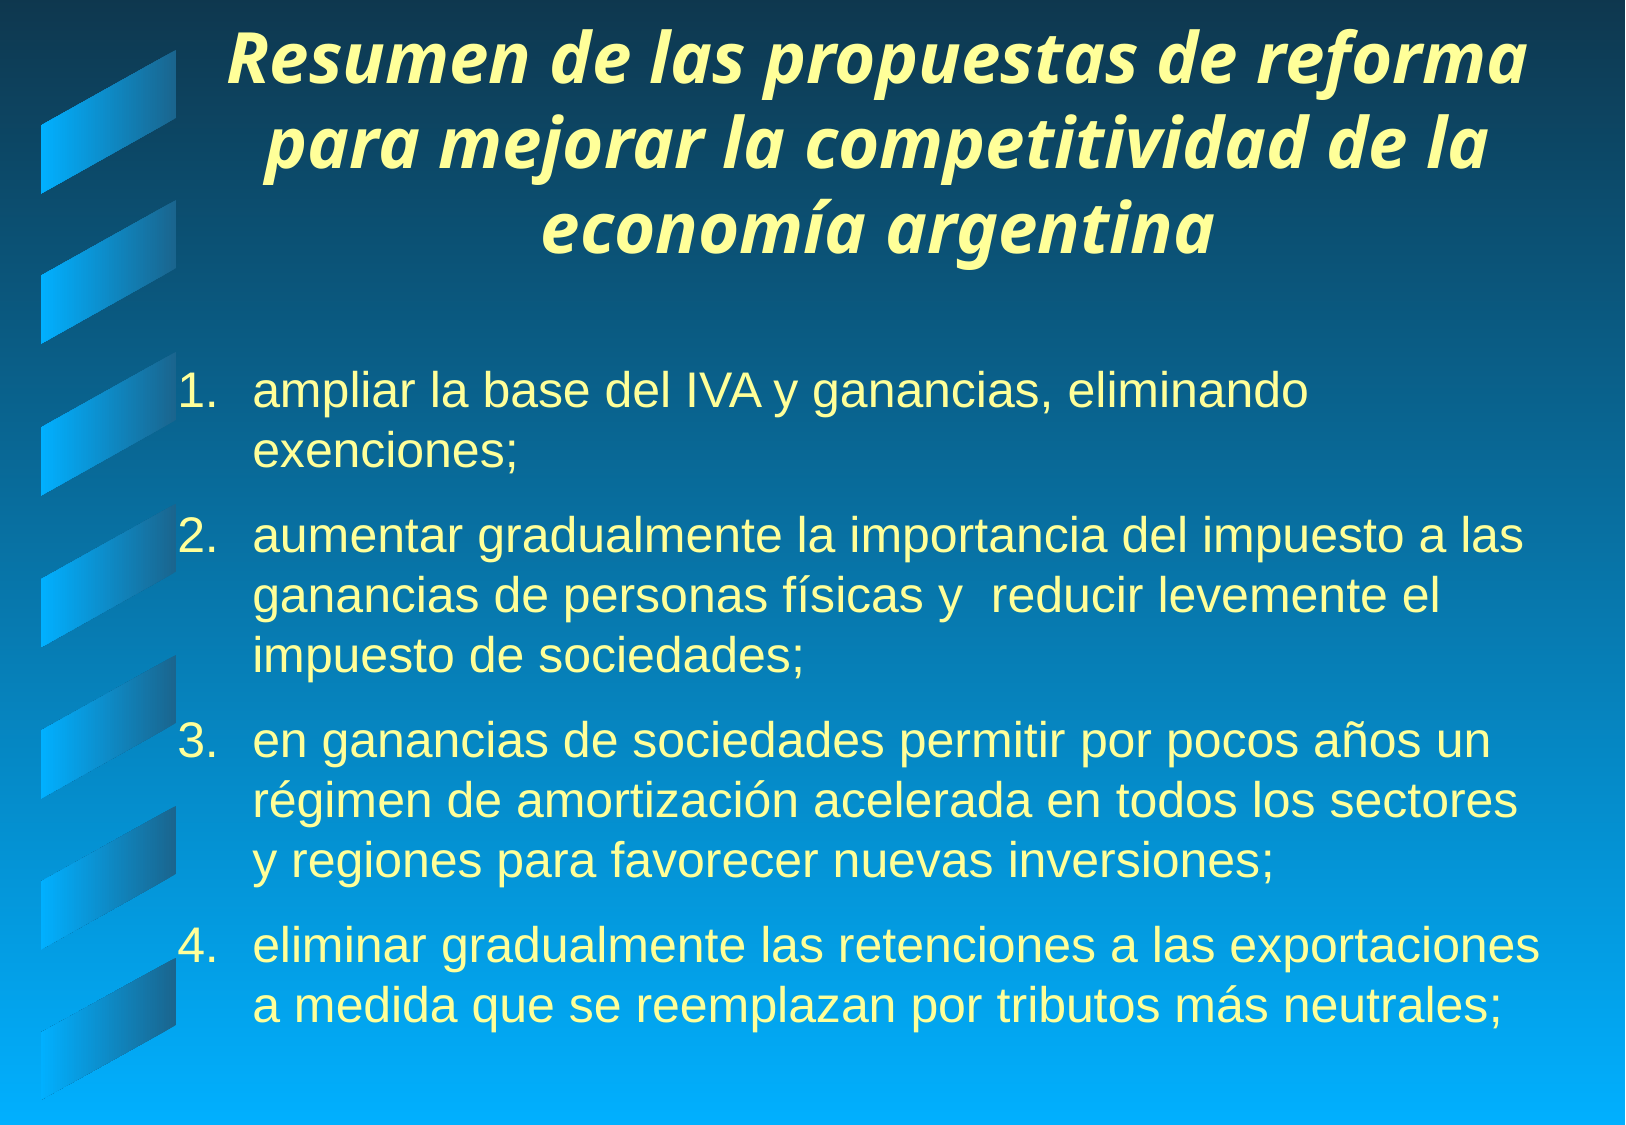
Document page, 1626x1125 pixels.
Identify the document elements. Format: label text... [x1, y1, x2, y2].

title Resumen de las propuestas de reforma para mejorar la competitividad de la economía argentina [187, 87, 1569, 276]
text_box ampliar la base del IVA y ganancias, eliminando exenciones; aumentar gradualmente la importancia del impuesto a las ganancias de personas físicas y reducir levemente el impuesto de sociedades; en ganancias de sociedades permitir por pocos años un régimen de amortización acelerada en todos los sectores y regiones para favorecer nuevas inversiones; eliminar gradualmente las retenciones a las exportaciones a medida que se reemplazan por tributos más neutrales; [162, 350, 1563, 1040]
